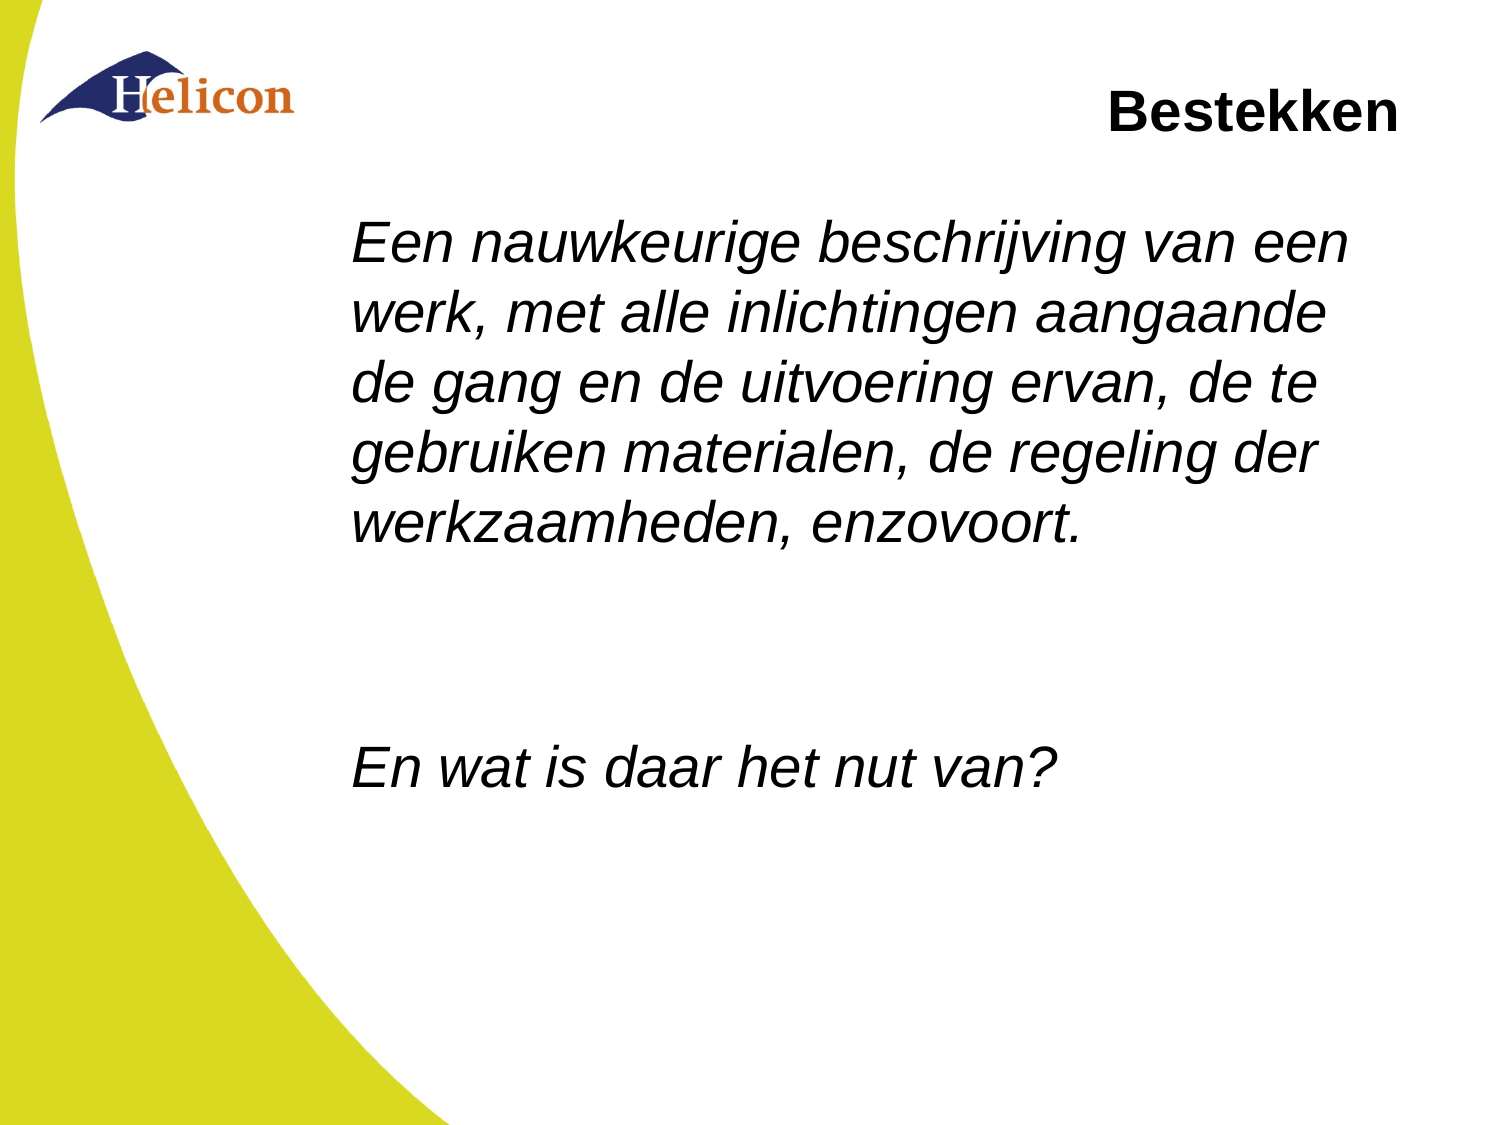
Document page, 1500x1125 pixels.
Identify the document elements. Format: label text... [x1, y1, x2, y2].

picture [0, 0, 1500, 1125]
list Een nauwkeurige beschrijving van een werk, met alle inlichtingen aangaande de gang en de uitvoering ervan, de te gebruiken materialen, de regeling der werkzaamheden, enzovoort. En wat is daar het nut van? [336, 196, 1425, 1005]
title Bestekken [324, 54, 1415, 161]
